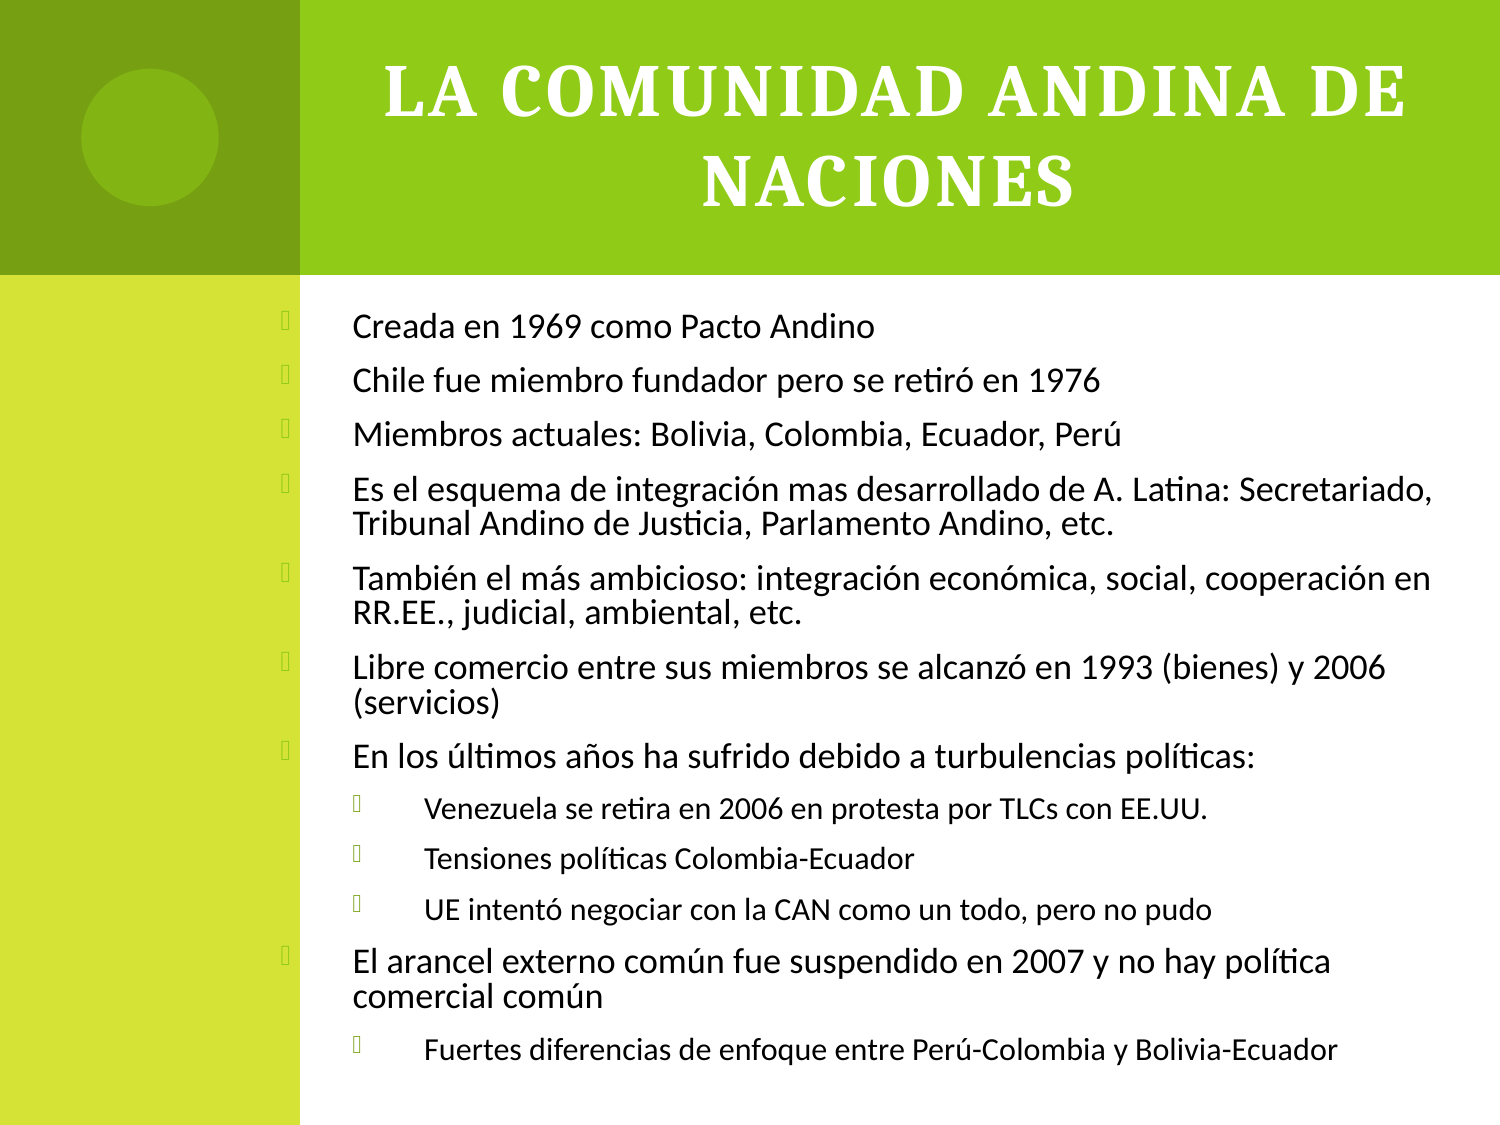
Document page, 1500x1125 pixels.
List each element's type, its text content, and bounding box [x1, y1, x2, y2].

title La Comunidad Andina de Naciones [336, 24, 1459, 238]
list Creada en 1969 como Pacto Andino Chile fue miembro fundador pero se retiró en 1976 Miembros actuales: Bolivia, Colombia, Ecuador, Perú Es el esquema de integración mas desarrollado de A. Latina: Secretariado, Tribunal Andino de Justicia, Parlamento Andino, etc. También el más ambicioso: integración económica, social, cooperación en RR.EE., judicial, ambiental, etc. Libre comercio entre sus miembros se alcanzó en 1993 (bienes) y 2006 (servicios) En los últimos años ha sufrido debido a turbulencias políticas: Venezuela se retira en 2006 en protesta por TLCs con EE.UU. Tensiones políticas Colombia-Ecuador UE intentó negociar con la CAN como un todo, pero no pudo El arancel externo común fue suspendido en 2007 y no hay política comercial común Fuertes diferencias de enfoque entre Perú-Colombia y Bolivia-Ecuador [265, 302, 1483, 1083]
